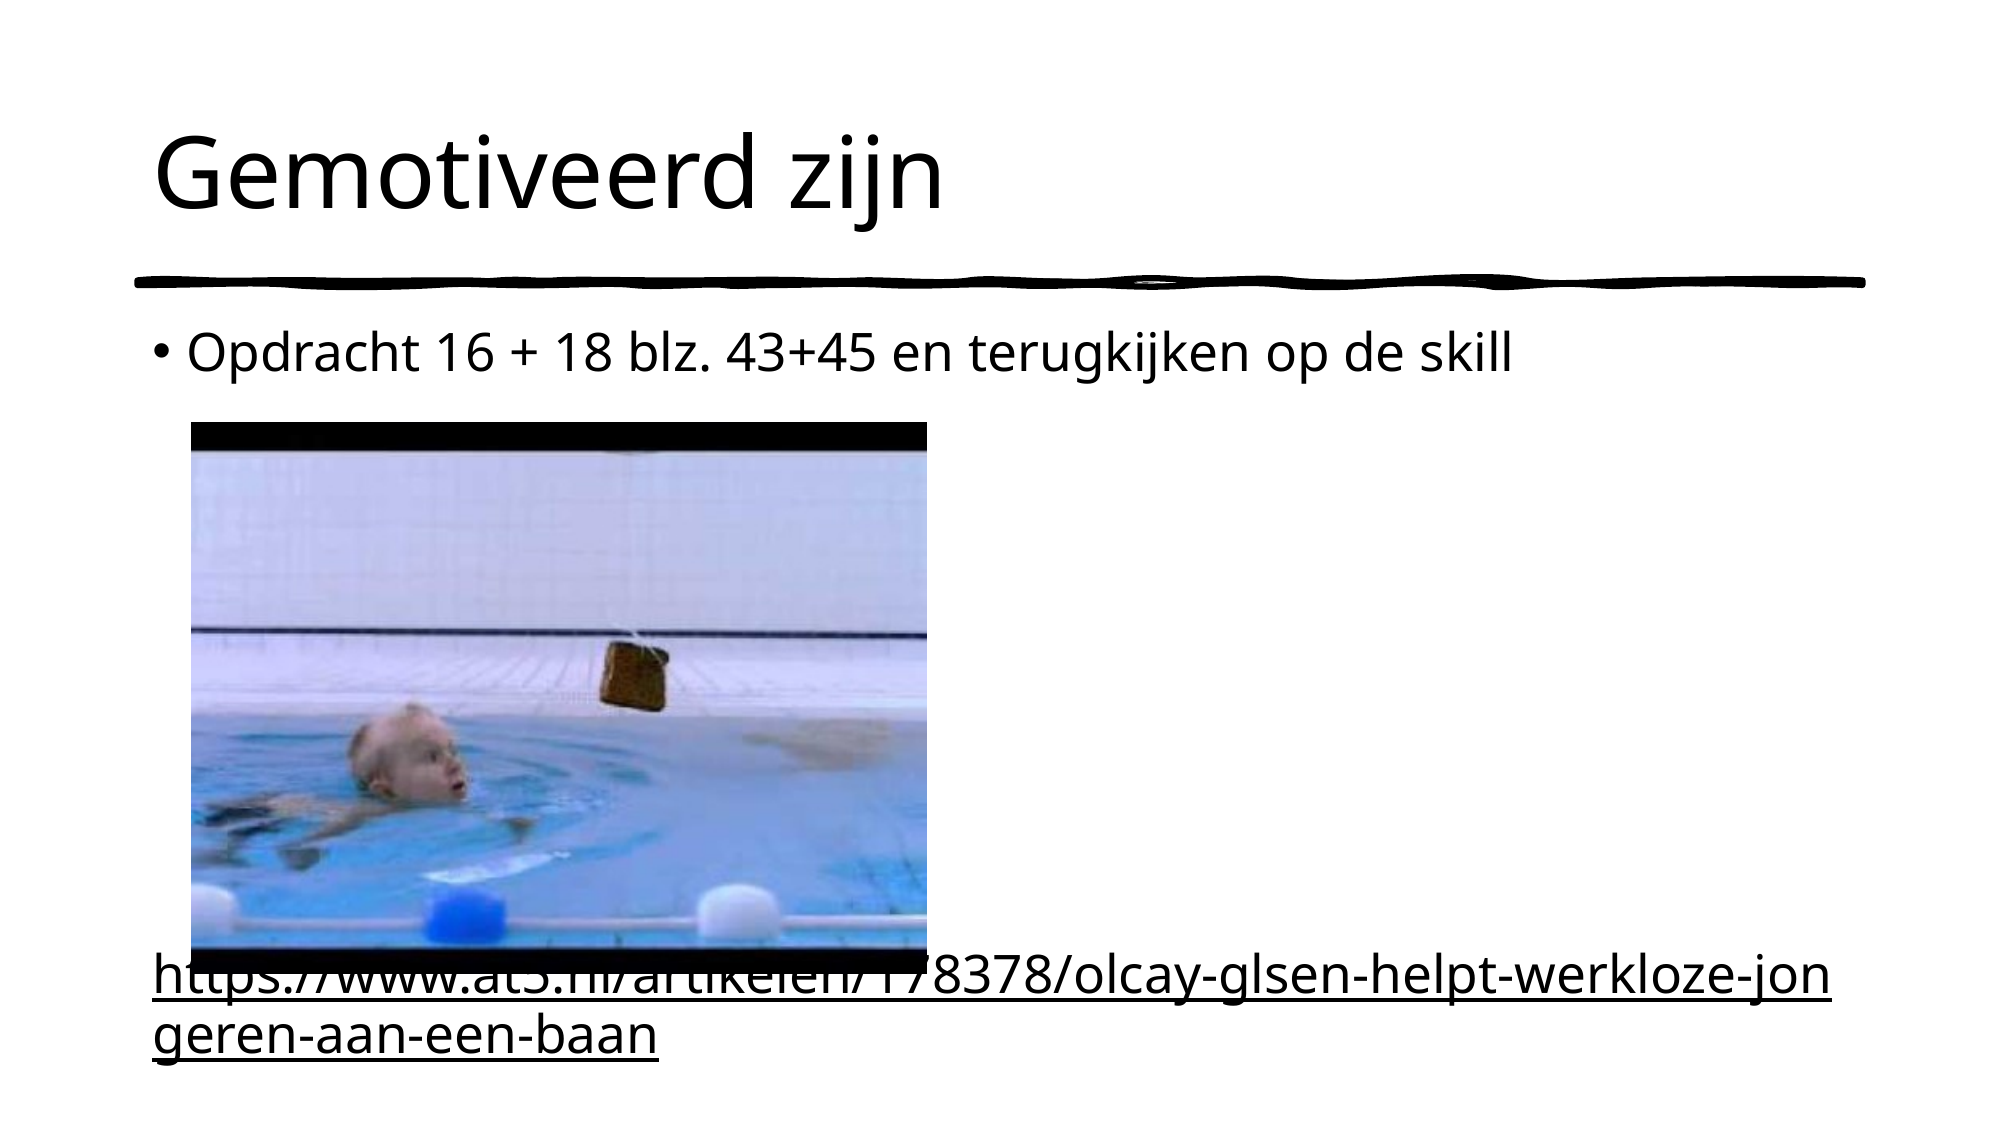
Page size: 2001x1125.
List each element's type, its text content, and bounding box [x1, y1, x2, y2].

title Gemotiveerd zijn [137, 59, 1863, 278]
list Opdracht 16 + 18 blz. 43+45 en terugkijken op de skill https://www.at5.nl/artikelen/178378/olcay-glsen-helpt-werkloze-jongeren-aan-een-baan [137, 304, 1863, 1094]
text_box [190, 421, 928, 975]
